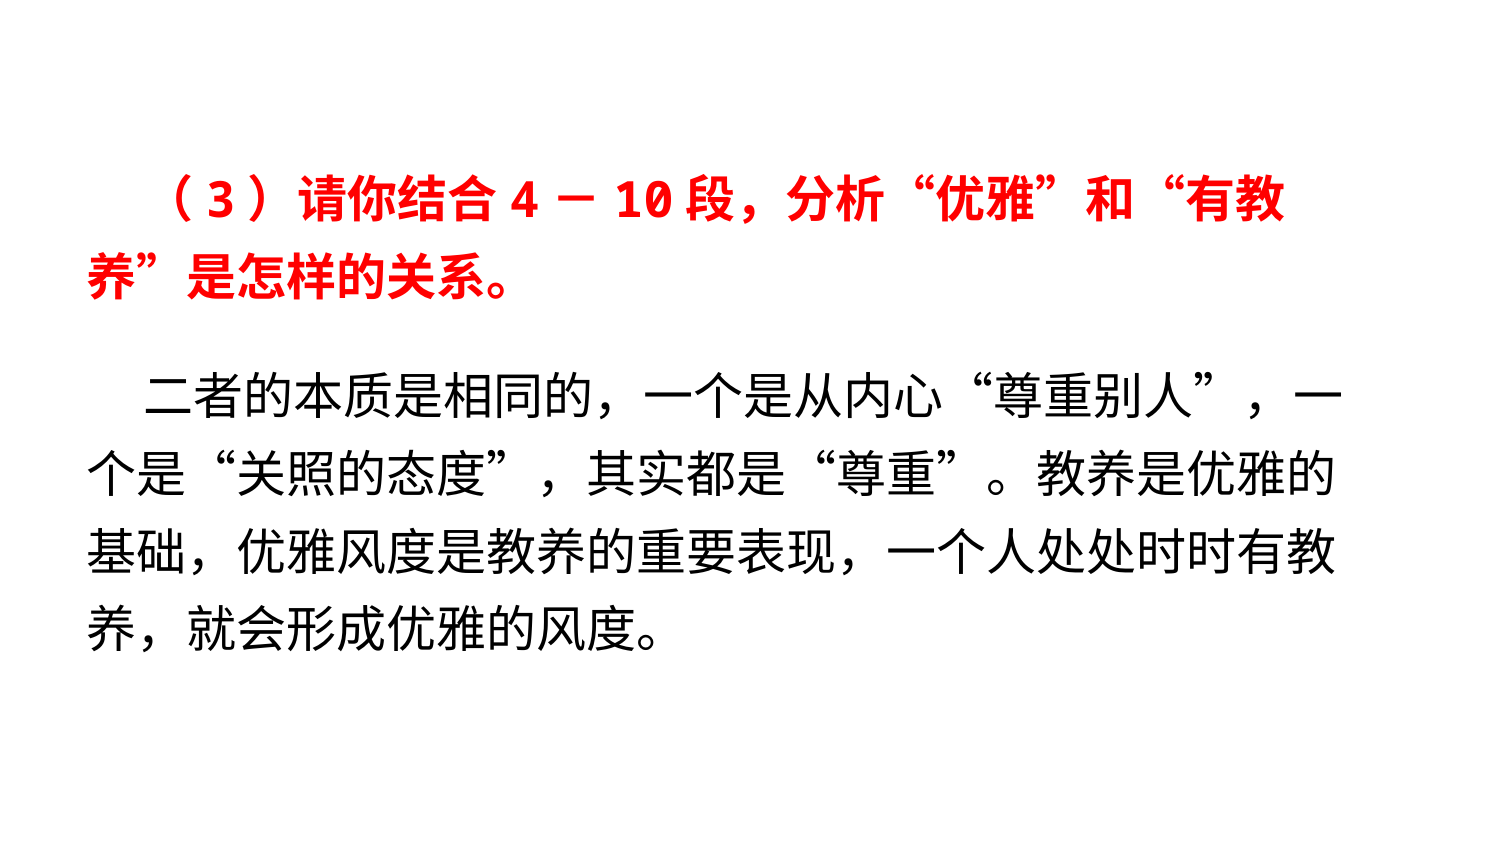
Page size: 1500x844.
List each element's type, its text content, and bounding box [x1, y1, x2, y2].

text_box 二者的本质是相同的，一个是从内心“尊重别人”，一个是“关照的态度”，其实都是“尊重”。教养是优雅的基础，优雅风度是教养的重要表现，一个人处处时时有教养，就会形成优雅的风度。 [71, 338, 1393, 666]
text_box （3）请你结合4－10段，分析“优雅”和“有教养”是怎样的关系。 [71, 142, 1397, 314]
